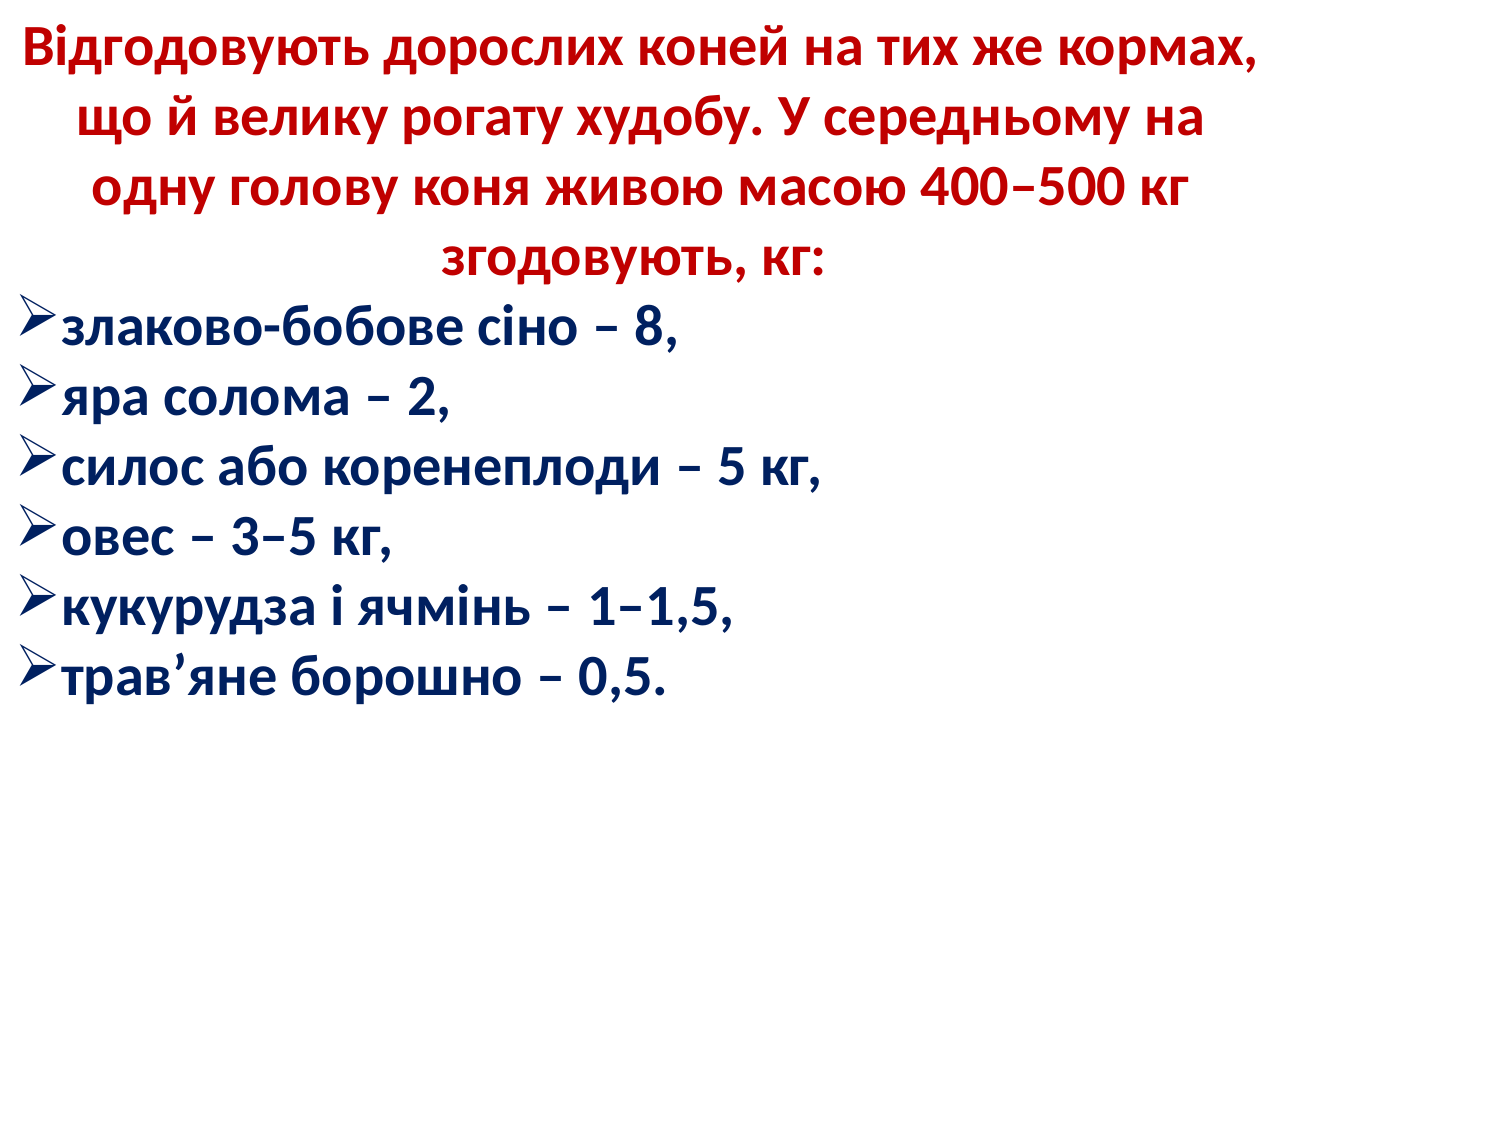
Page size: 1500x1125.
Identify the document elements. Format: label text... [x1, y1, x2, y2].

text_box Відгодовують дорослих коней на тих же кормах, що й велику рогату худобу. У середньому на одну голову коня живою масою 400–500 кг згодовують, кг: злаково-бобове сіно – 8, яра солома – 2, силос або коренеплоди – 5 кг, овес – 3–5 кг, кукурудза і ячмінь – 1–1,5, трав’яне борошно – 0,5. [0, 0, 1282, 785]
